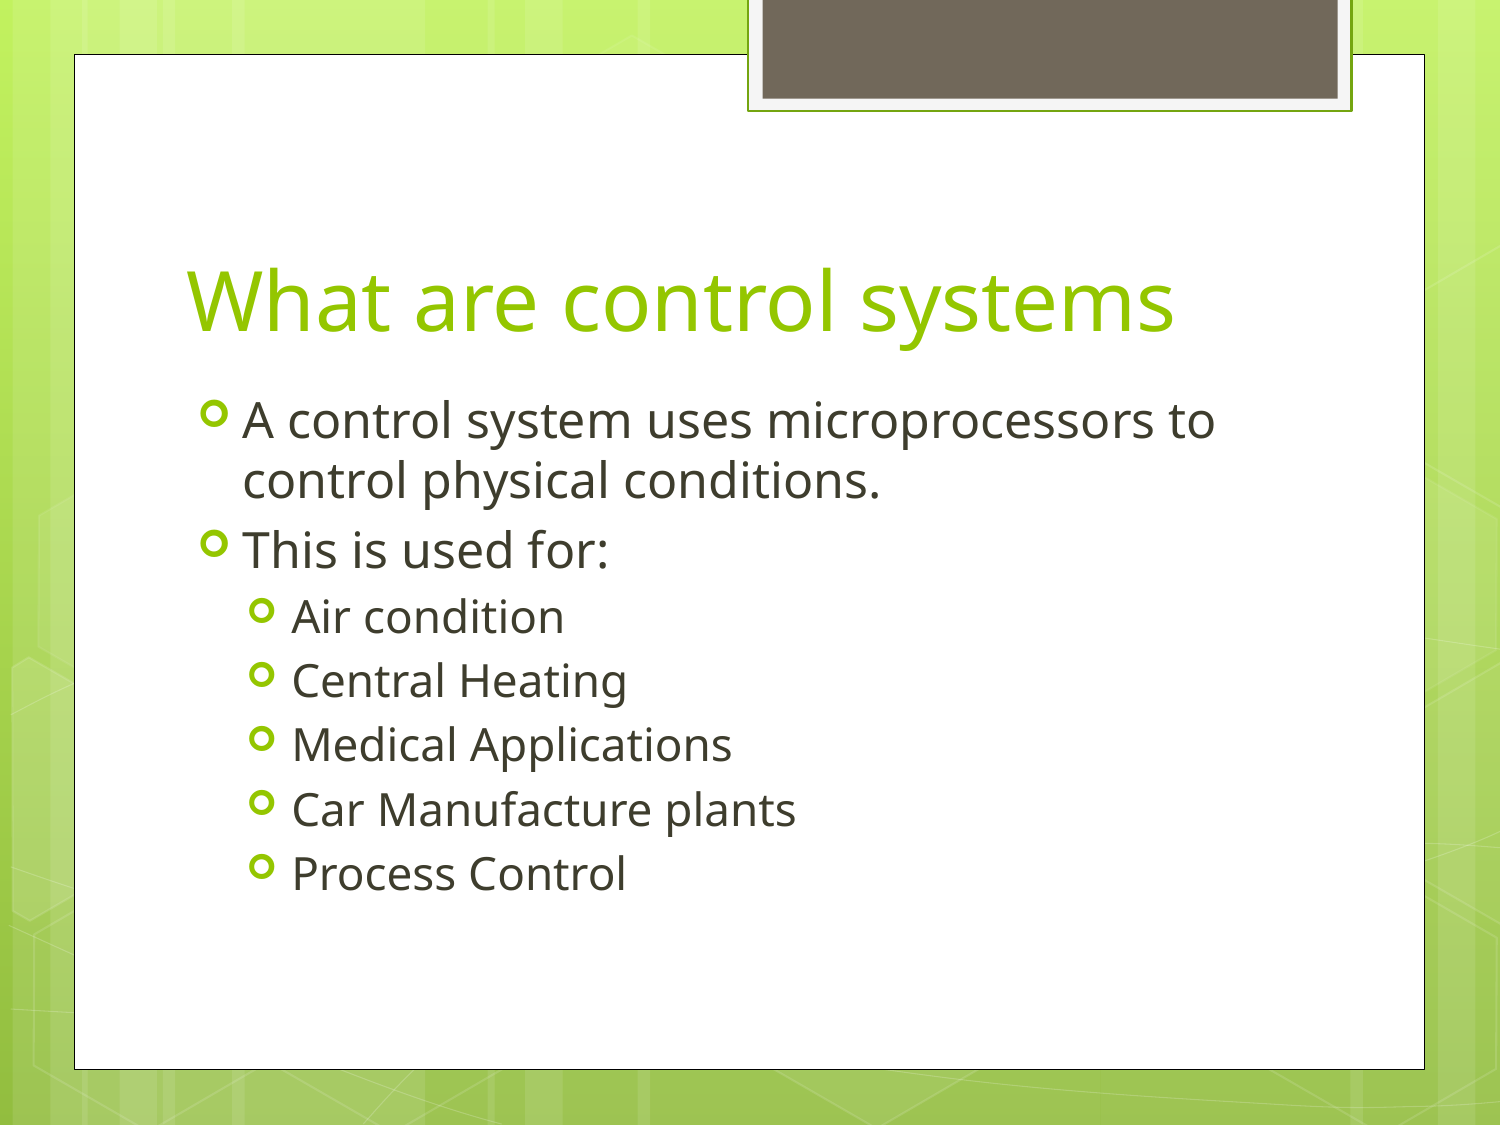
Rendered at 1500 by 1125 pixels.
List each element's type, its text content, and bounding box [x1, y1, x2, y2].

list A control system uses microprocessors to control physical conditions. This is used for: Air condition Central Heating Medical Applications Car Manufacture plants Process Control [171, 381, 1283, 957]
title What are control systems [171, 168, 1324, 357]
